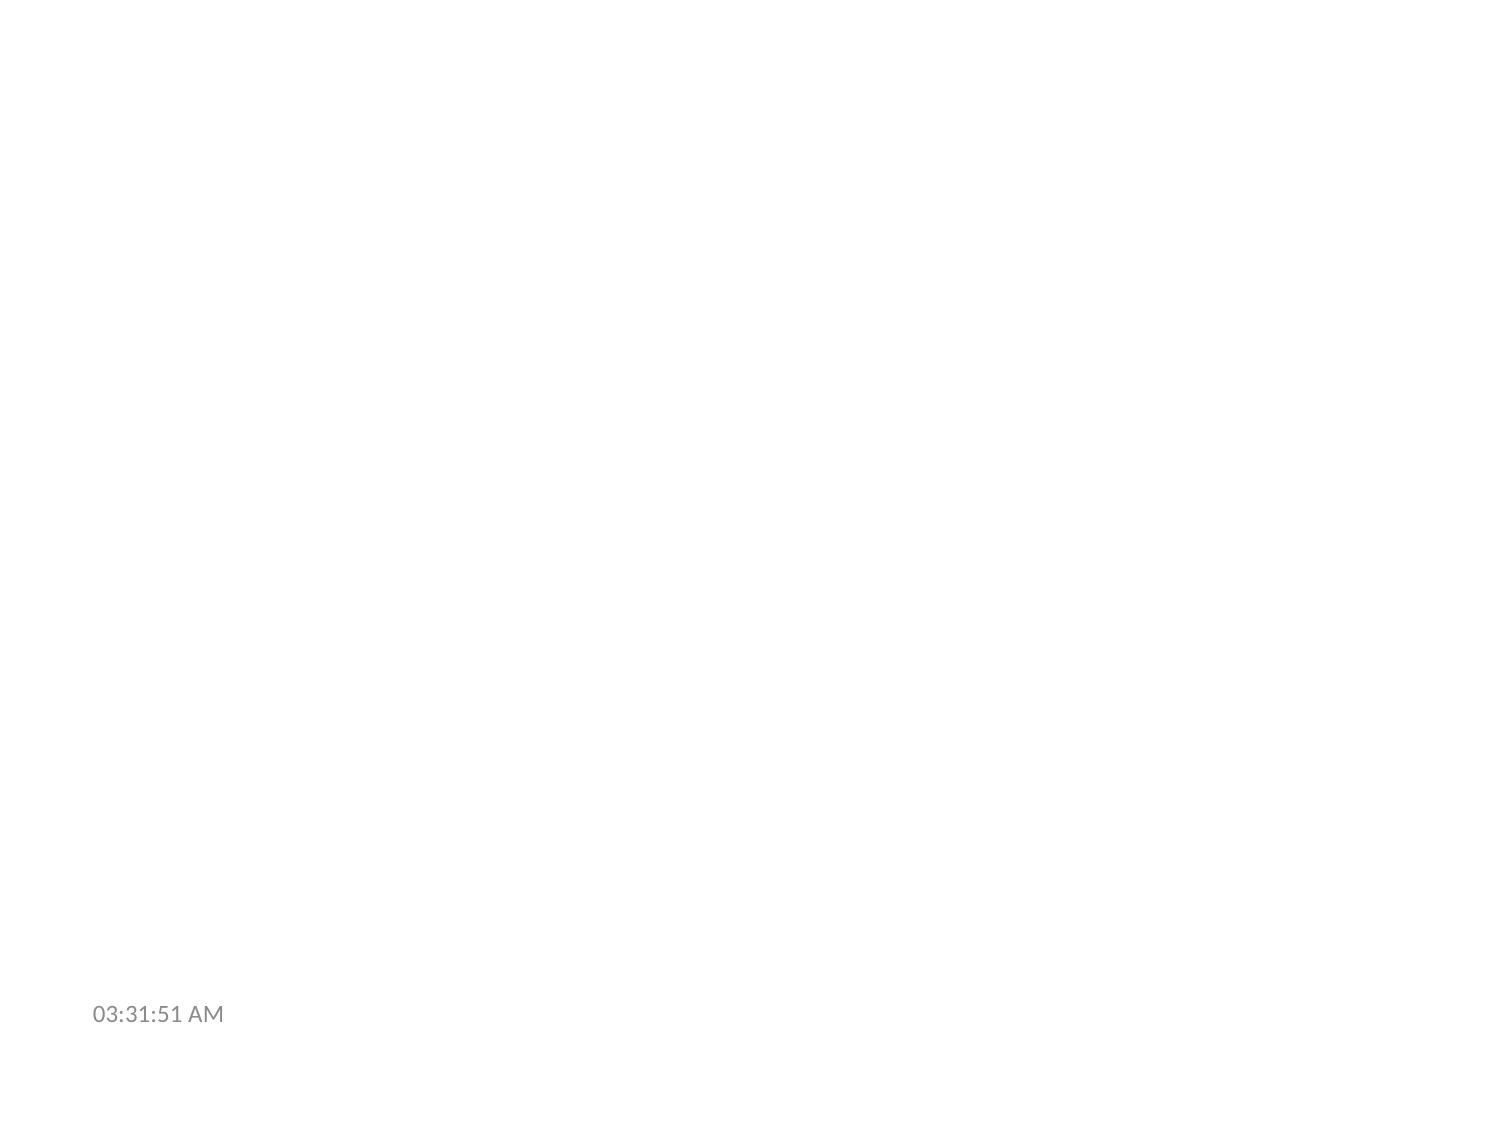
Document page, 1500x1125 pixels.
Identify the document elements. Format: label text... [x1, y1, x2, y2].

text_box 3:35:09 PM [77, 982, 428, 1043]
